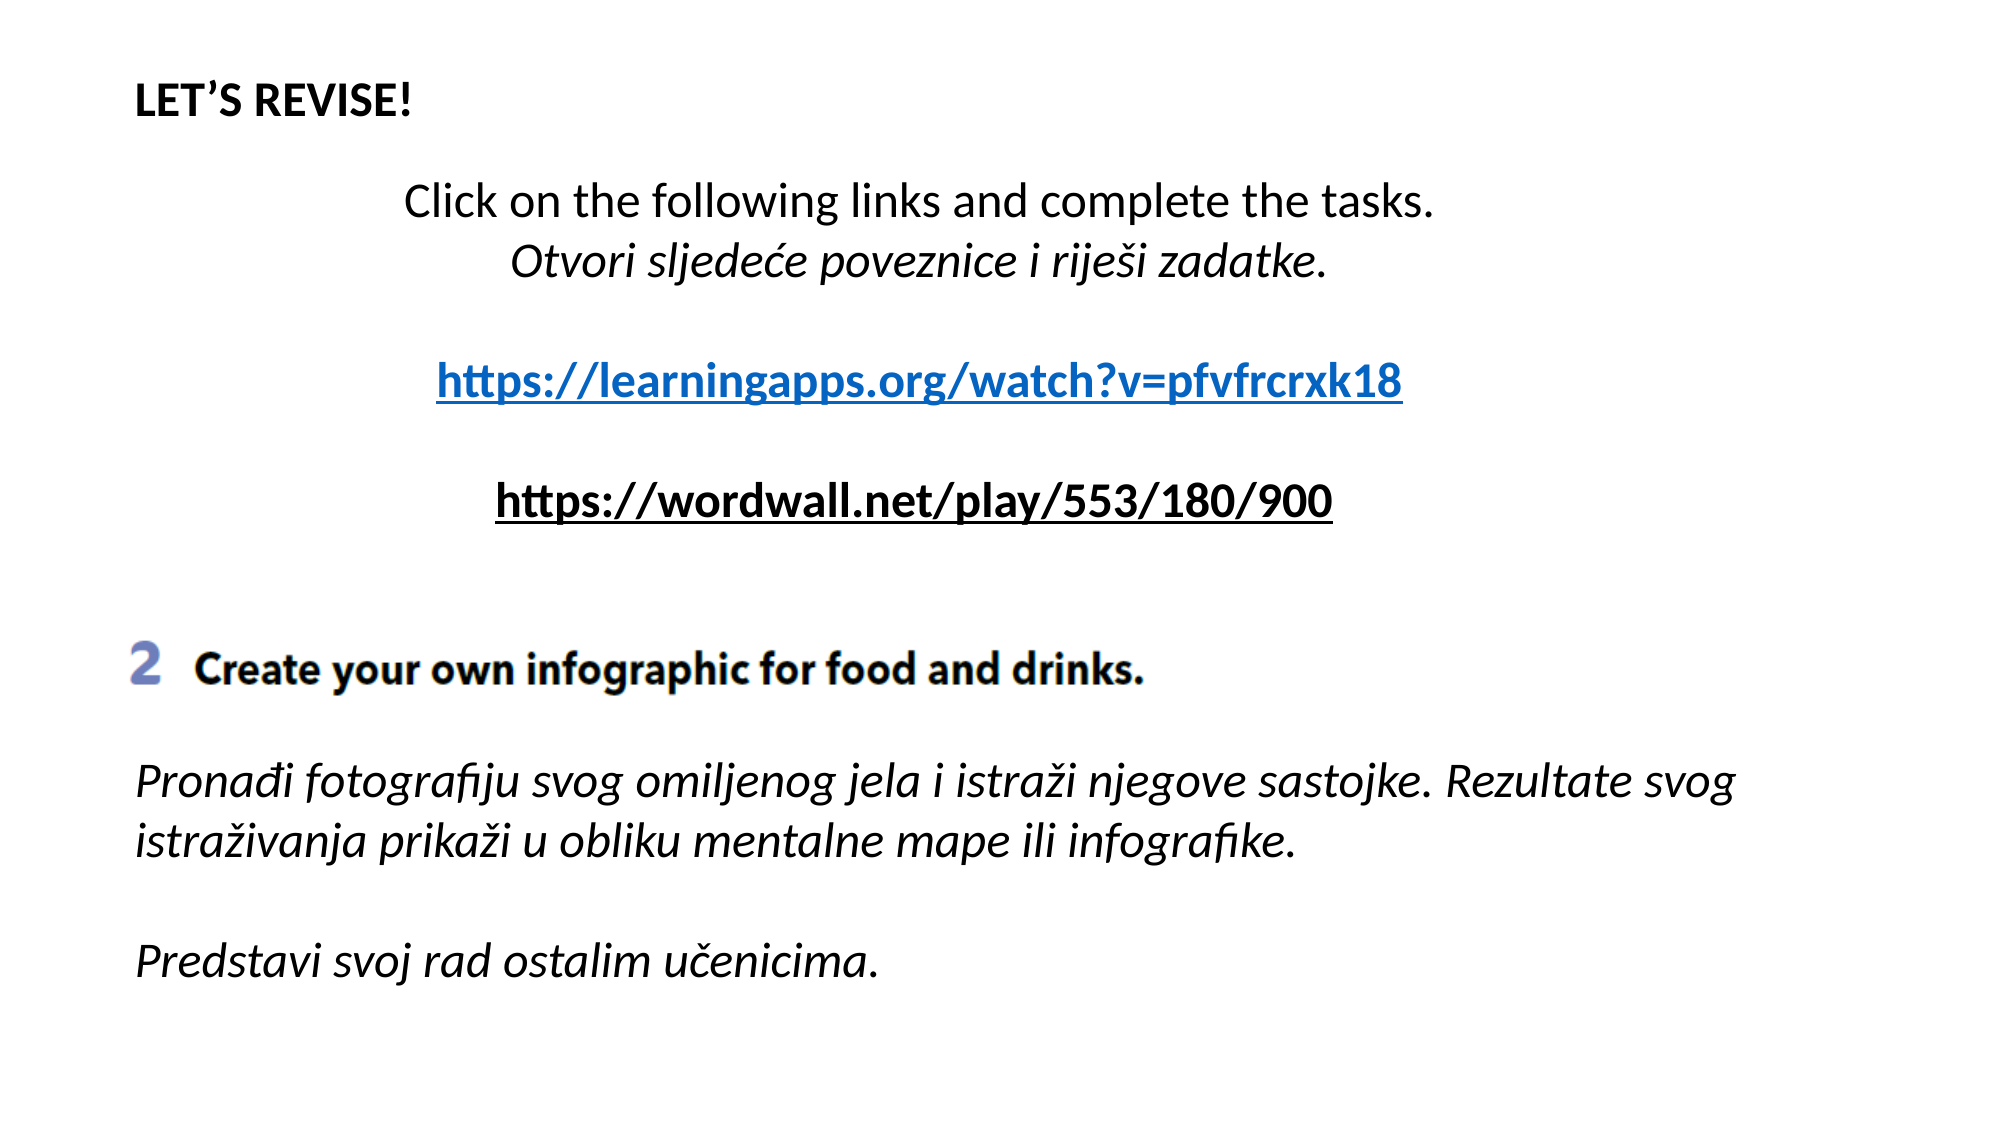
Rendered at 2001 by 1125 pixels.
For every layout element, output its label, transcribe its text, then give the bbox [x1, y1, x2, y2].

picture [107, 616, 1159, 713]
text_box Click on the following links and complete the tasks. Otvori sljedeće poveznice i riješi zadatke. https://learningapps.org/watch?v=pfvfrcrxk18 https://wordwall.net/play/553/180/900 [120, 160, 1720, 596]
text_box LET’S REVISE! [120, 59, 1912, 194]
text_box Pronađi fotografiju svog omiljenog jela i istraži njegove sastojke. Rezultate svog istraživanja prikaži u obliku mentalne mape ili infografike. Predstavi svoj rad ostalim učenicima. [120, 740, 1816, 996]
